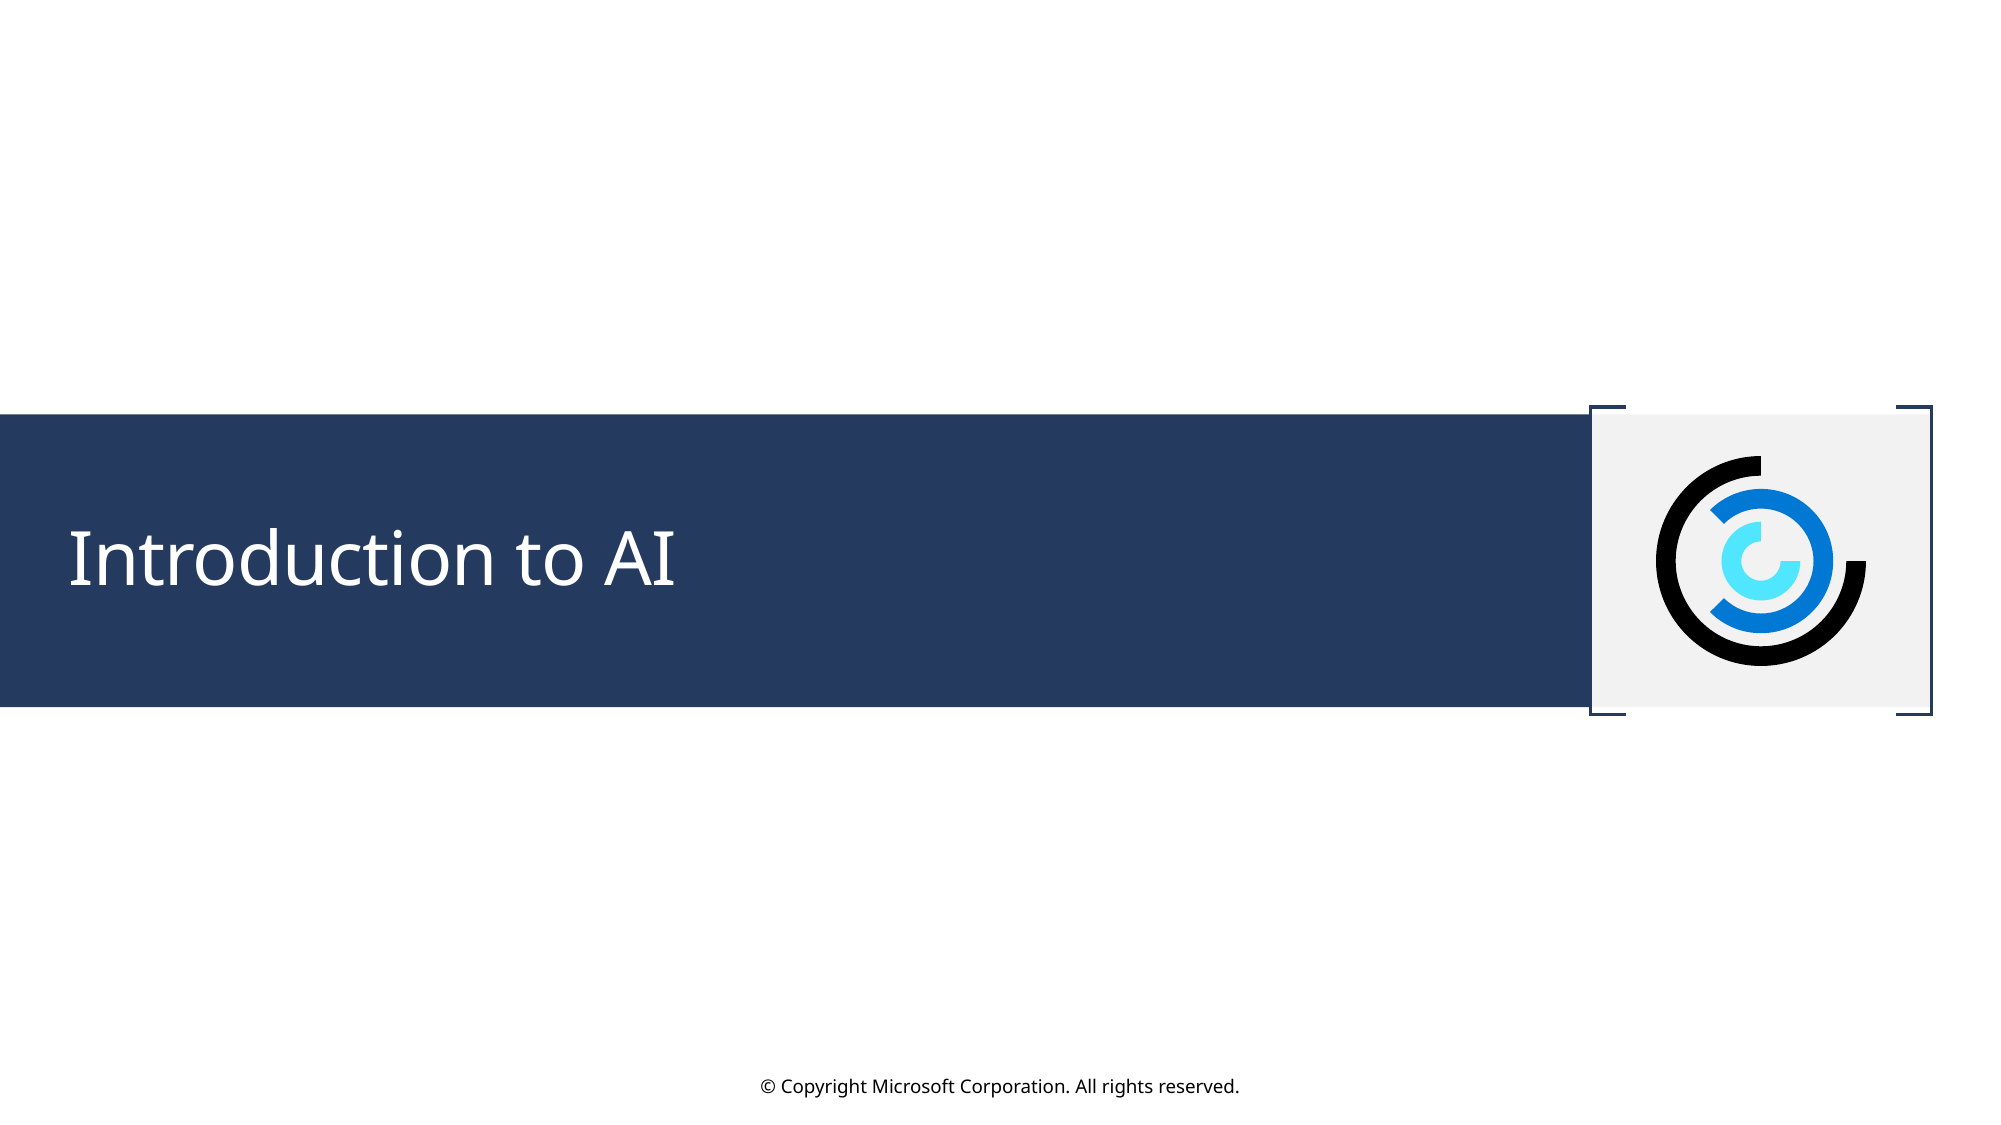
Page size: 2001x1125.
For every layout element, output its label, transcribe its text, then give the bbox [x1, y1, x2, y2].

title Introduction to AI [68, 414, 1577, 708]
picture [1655, 455, 1867, 667]
